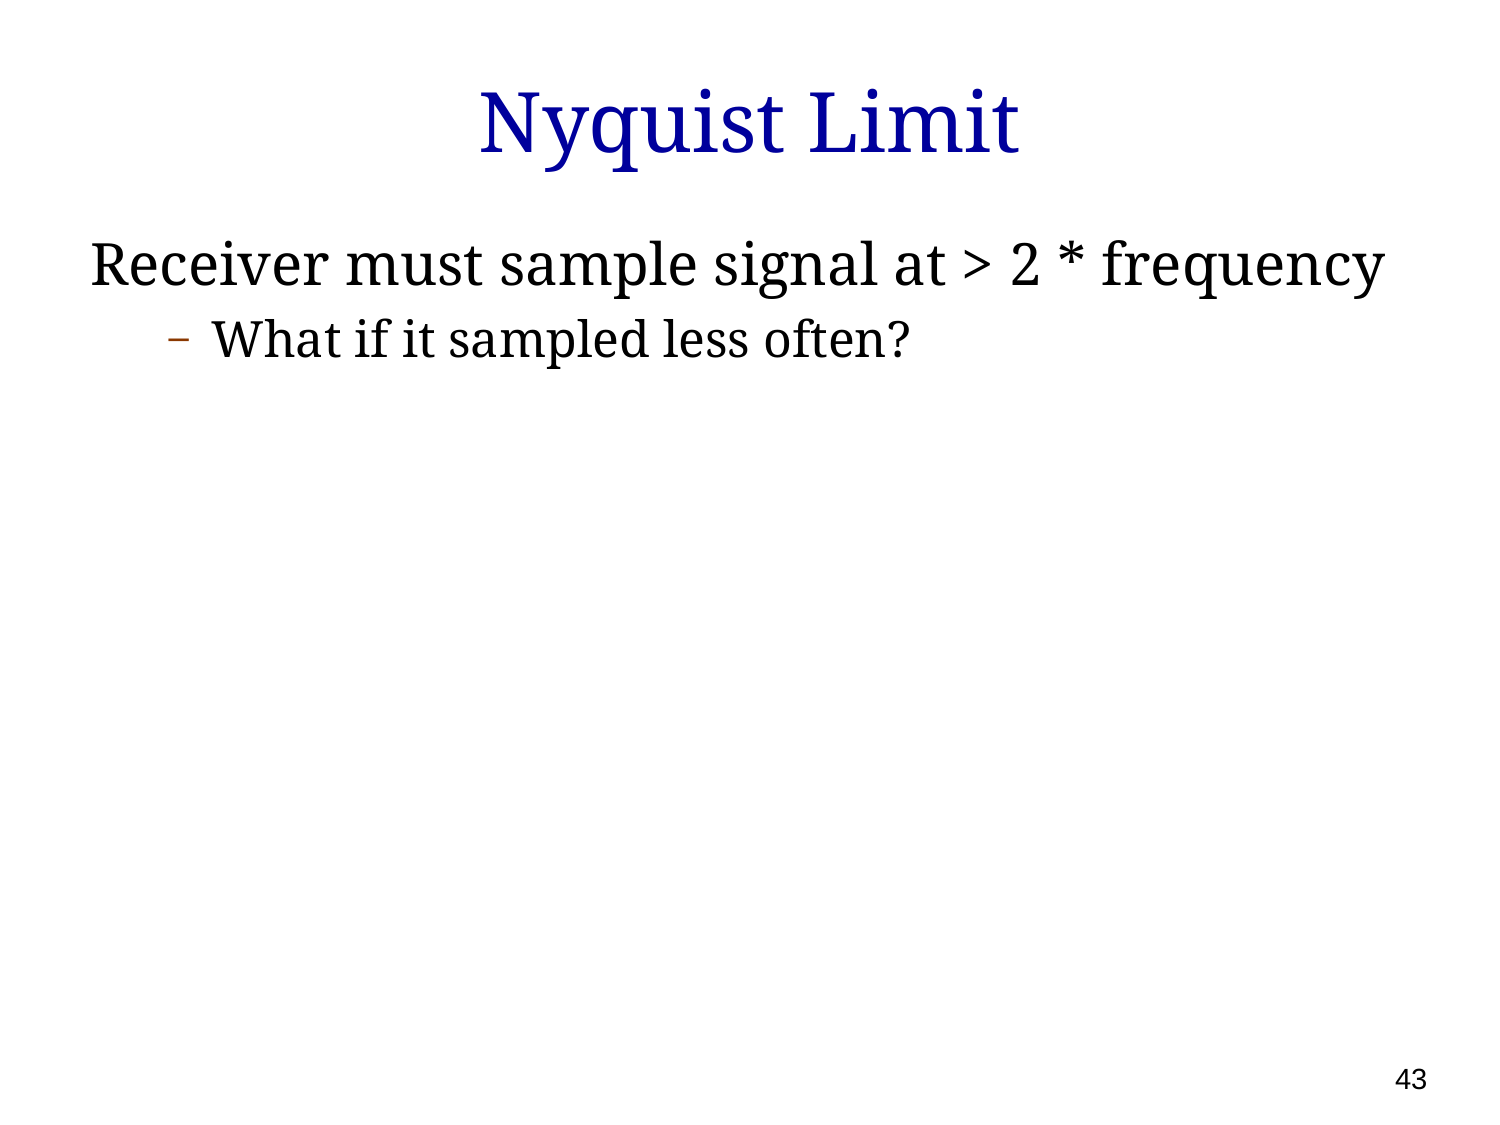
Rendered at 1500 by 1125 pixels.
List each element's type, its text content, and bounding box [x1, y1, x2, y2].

title Nyquist Limit [74, 47, 1426, 191]
list Receiver must sample signal at > 2 * frequency What if it sampled less often? [74, 219, 1426, 963]
slide_number 43 [1092, 1024, 1443, 1103]
